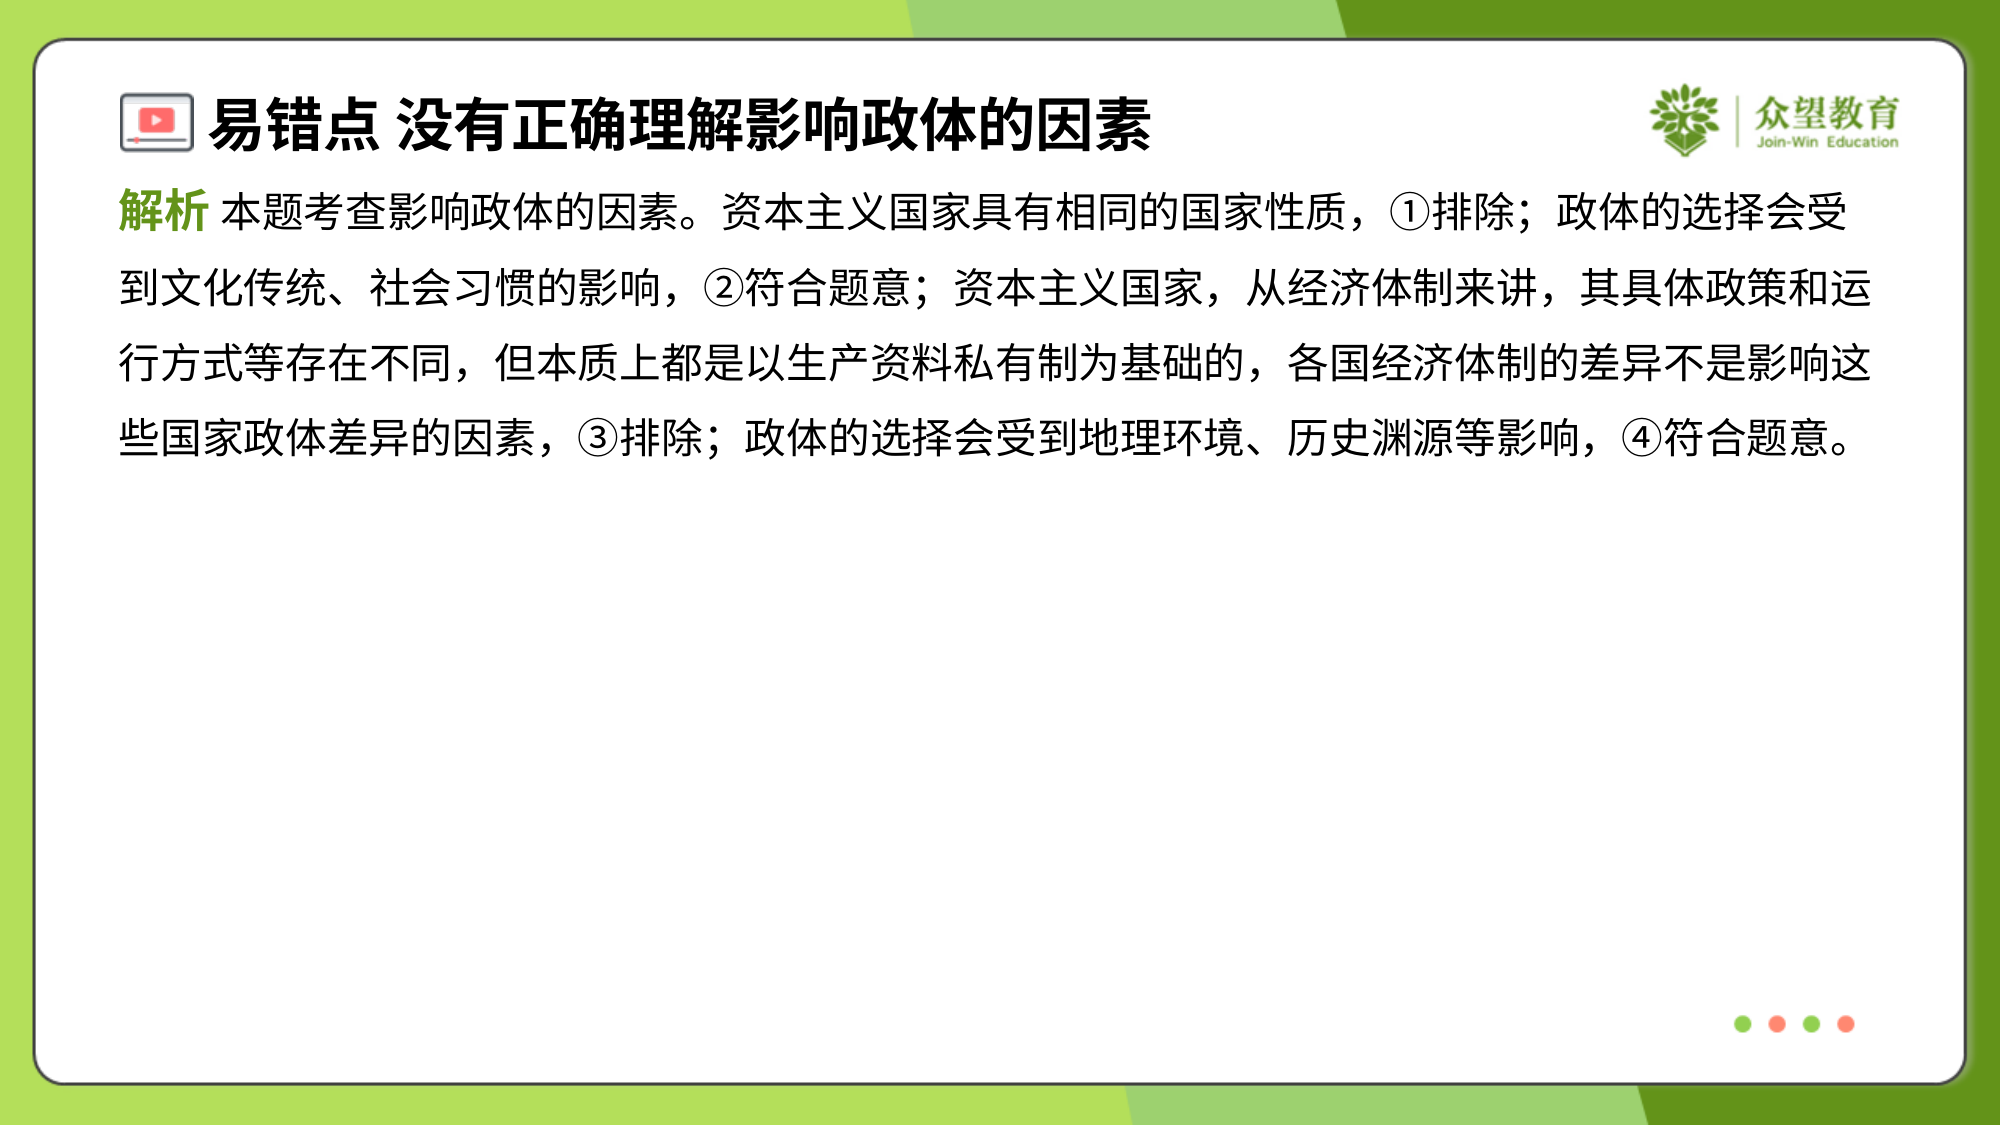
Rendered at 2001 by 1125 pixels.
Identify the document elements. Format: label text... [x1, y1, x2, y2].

picture [0, 0, 2000, 1125]
text_box 解析 本题考查影响政体的因素。资本主义国家具有相同的国家性质，①排除；政体的选择会受 到文化传统、社会习惯的影响，②符合题意；资本主义国家，从经济体制来讲，其具体政策和运 行方式等存在不同，但本质上都是以生产资料私有制为基础的，各国经济体制的差异不是影响这 些国家政体差异的因素，③排除；政体的选择会受到地理环境、历史渊源等影响，④符合题意。 [118, 159, 1883, 605]
